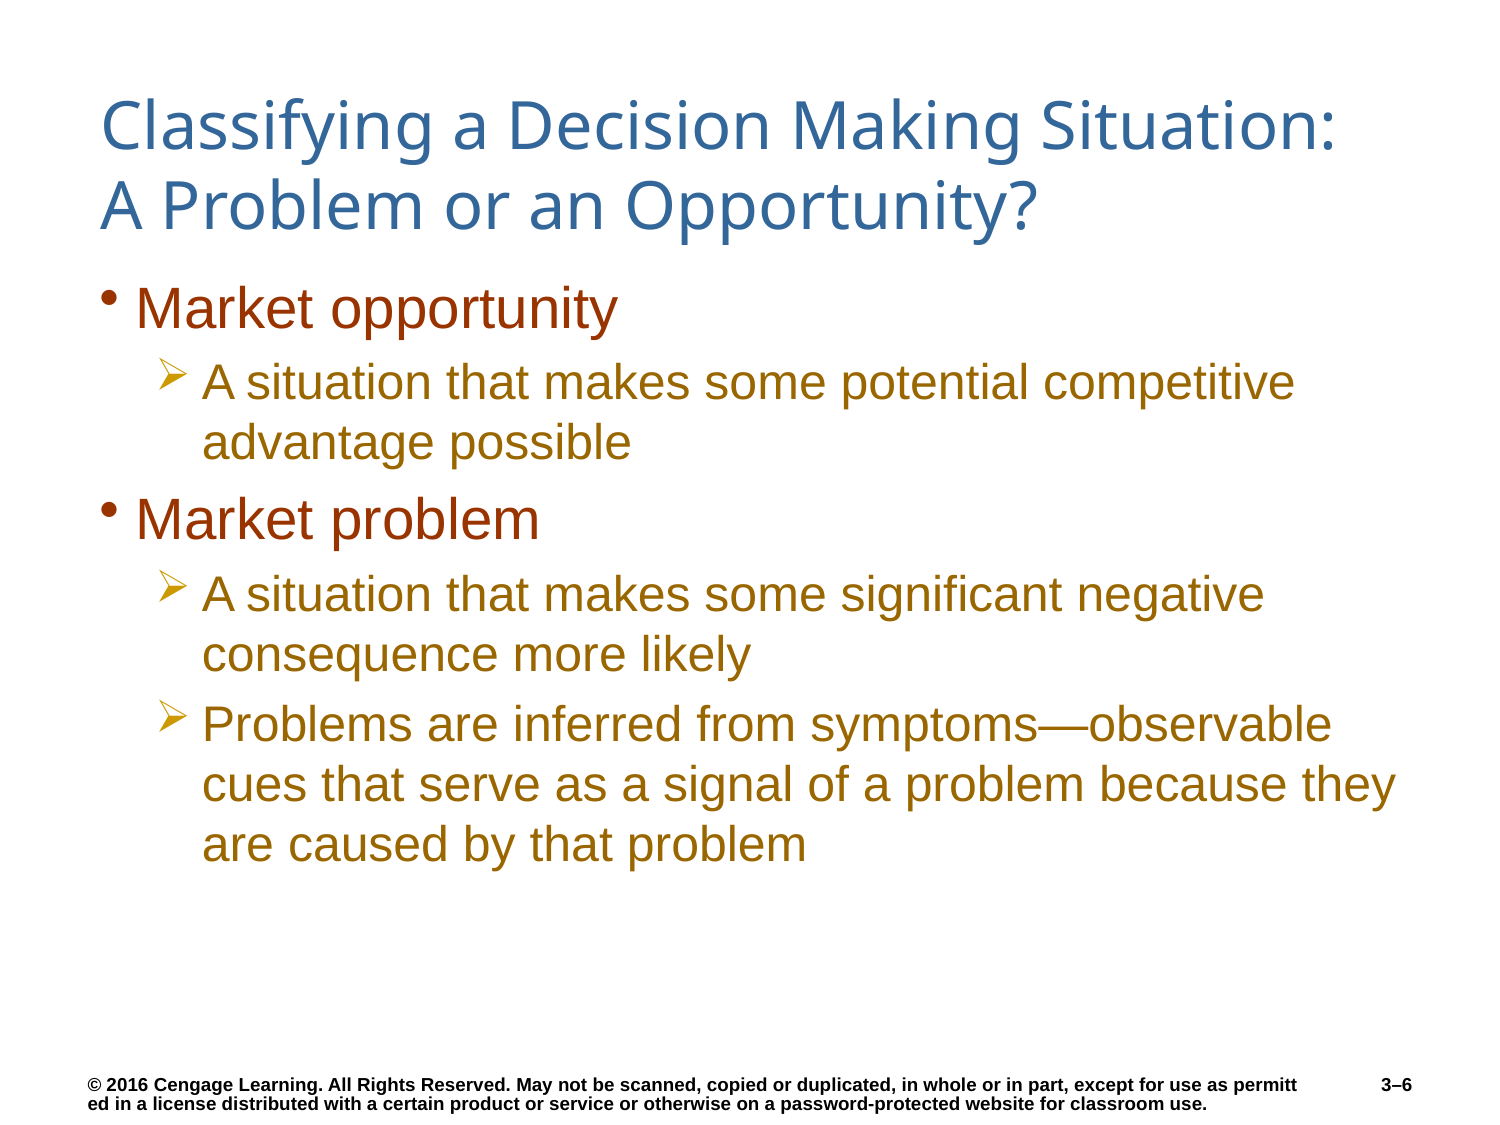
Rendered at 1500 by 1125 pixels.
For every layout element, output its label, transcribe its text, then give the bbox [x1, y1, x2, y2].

title Classifying a Decision Making Situation: A Problem or an Opportunity? [85, 75, 1411, 171]
slide_number 3–6 [1050, 1042, 1413, 1103]
footer © 2016 Cengage Learning. All Rights Reserved. May not be scanned, copied or duplicated, in whole or in part, except for use as permitted in a license distributed with a certain product or service or otherwise on a password-protected website for classroom use. [87, 1057, 1050, 1103]
list Market opportunity A situation that makes some potential competitive advantage possible Market problem A situation that makes some significant negative consequence more likely Problems are inferred from symptoms—observable cues that serve as a signal of a problem because they are caused by that problem [84, 262, 1414, 1013]
